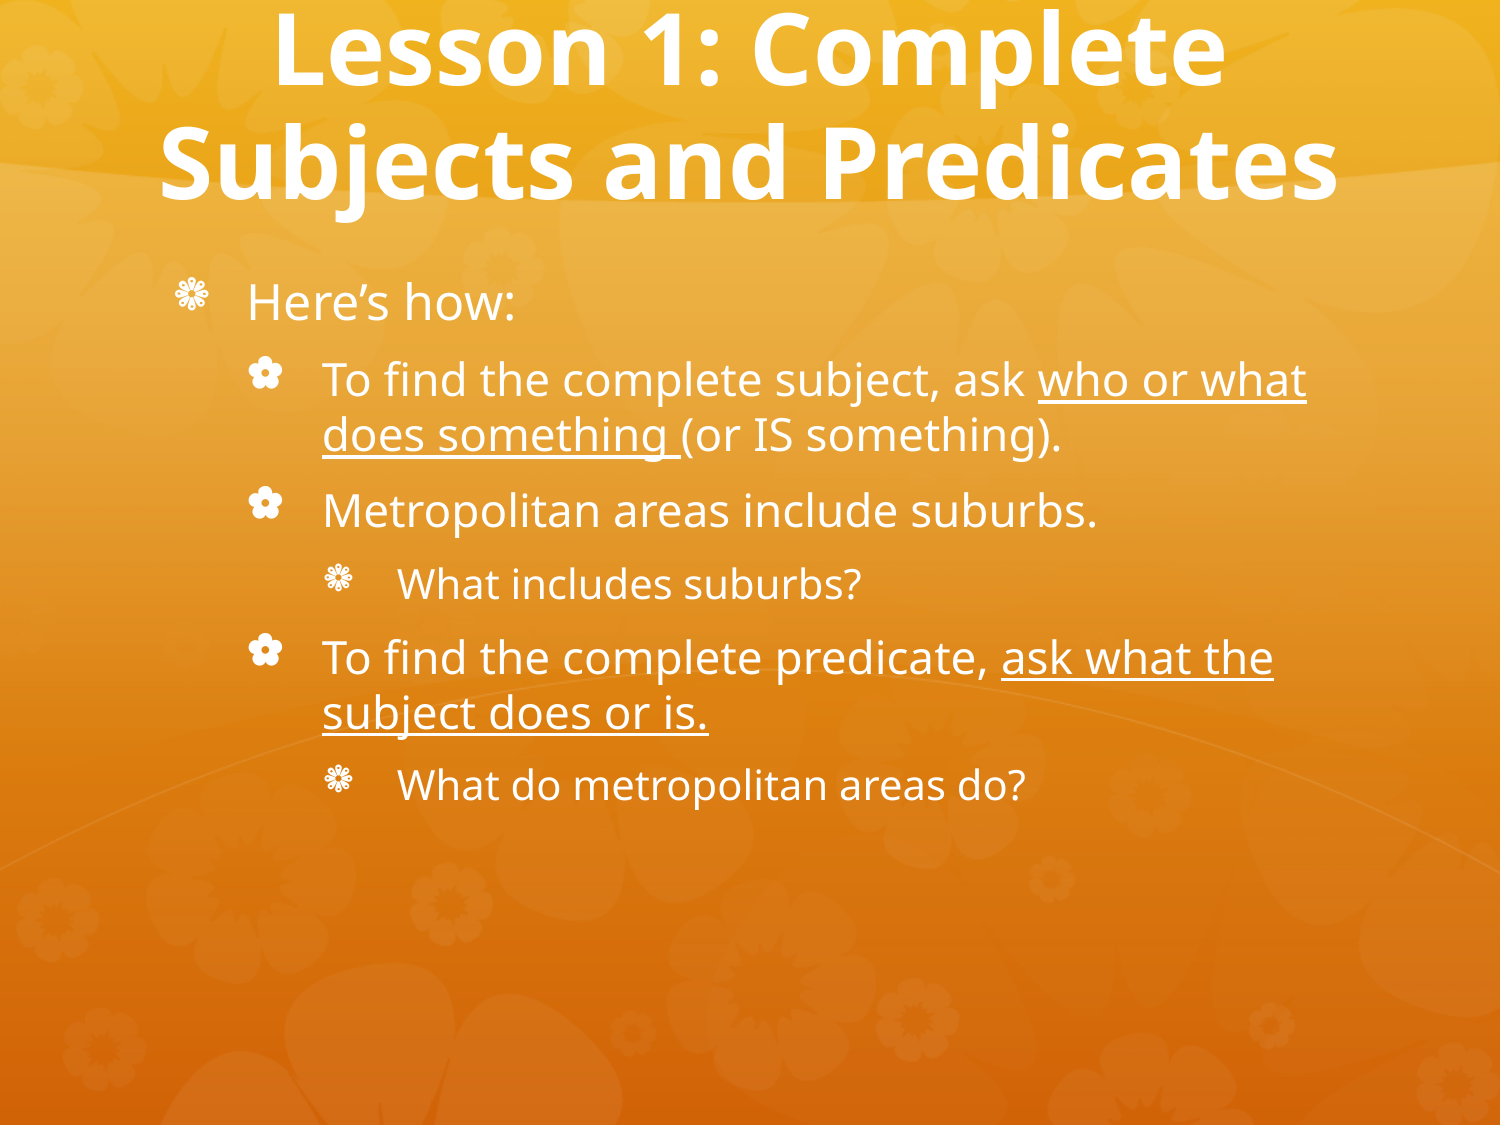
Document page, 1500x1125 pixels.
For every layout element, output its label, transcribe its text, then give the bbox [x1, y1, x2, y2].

picture [0, 0, 1500, 1125]
list Here’s how: To find the complete subject, ask who or what does something (or IS something). Metropolitan areas include suburbs. What includes suburbs? To find the complete predicate, ask what the subject does or is. What do metropolitan areas do? [156, 262, 1344, 967]
title Lesson 1: Complete Subjects and Predicates [127, 14, 1372, 203]
